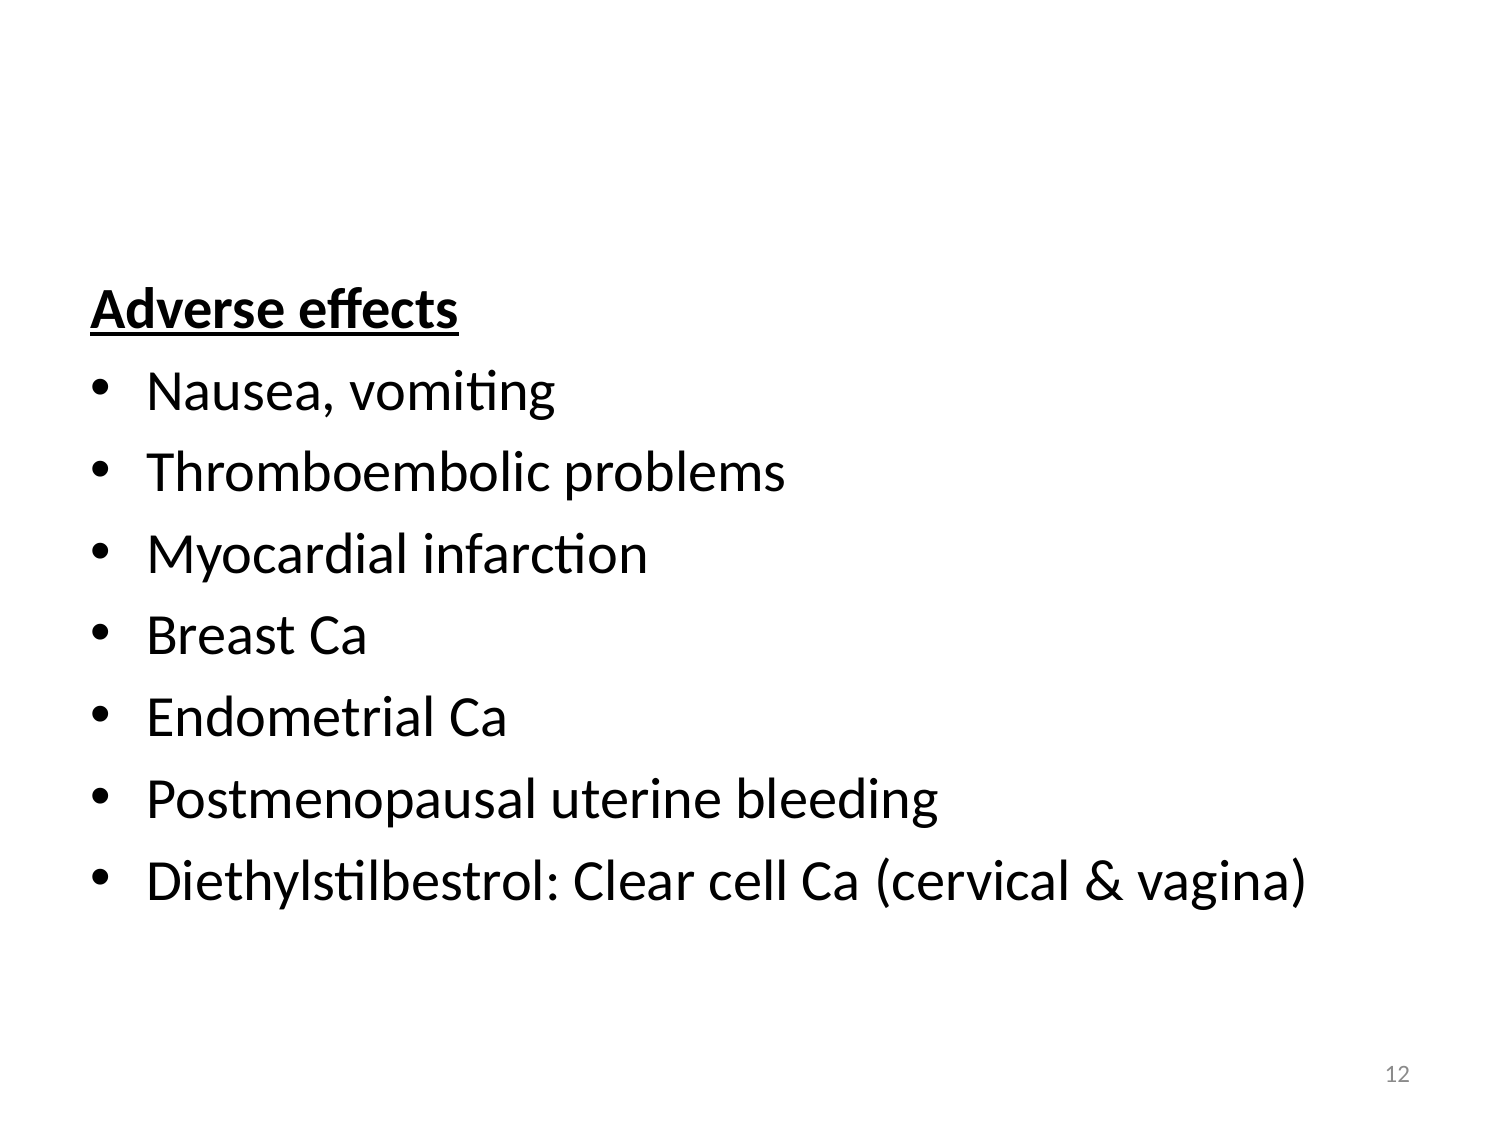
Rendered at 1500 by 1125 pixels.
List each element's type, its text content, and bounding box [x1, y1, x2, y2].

list Adverse effects Nausea, vomiting Thromboembolic problems Myocardial infarction Breast Ca Endometrial Ca Postmenopausal uterine bleeding Diethylstilbestrol: Clear cell Ca (cervical & vagina) [75, 262, 1425, 1005]
slide_number 12 [1074, 1042, 1425, 1103]
